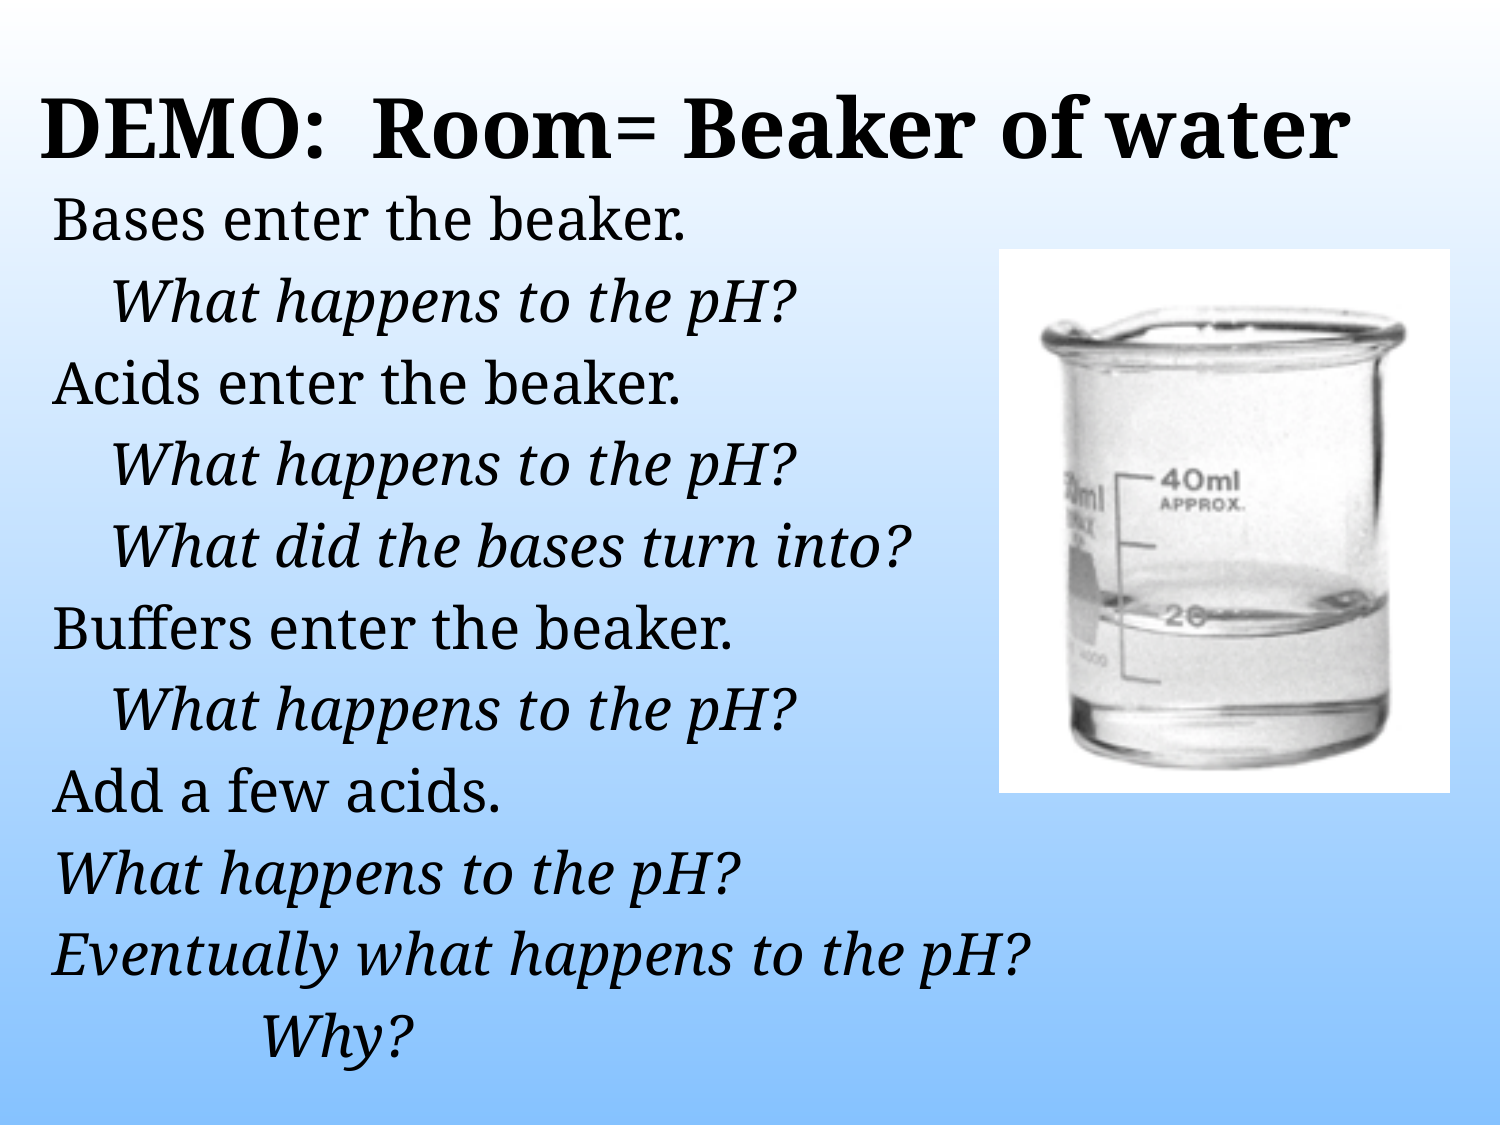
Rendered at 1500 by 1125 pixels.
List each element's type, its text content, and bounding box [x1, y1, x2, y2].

title DEMO: Room= Beaker of water [24, 24, 1451, 226]
picture [999, 249, 1451, 793]
list Bases enter the beaker. What happens to the pH? Acids enter the beaker. What happens to the pH? What did the bases turn into? Buffers enter the beaker. What happens to the pH? Add a few acids. What happens to the pH? Eventually what happens to the pH? Why? [37, 174, 1451, 976]
